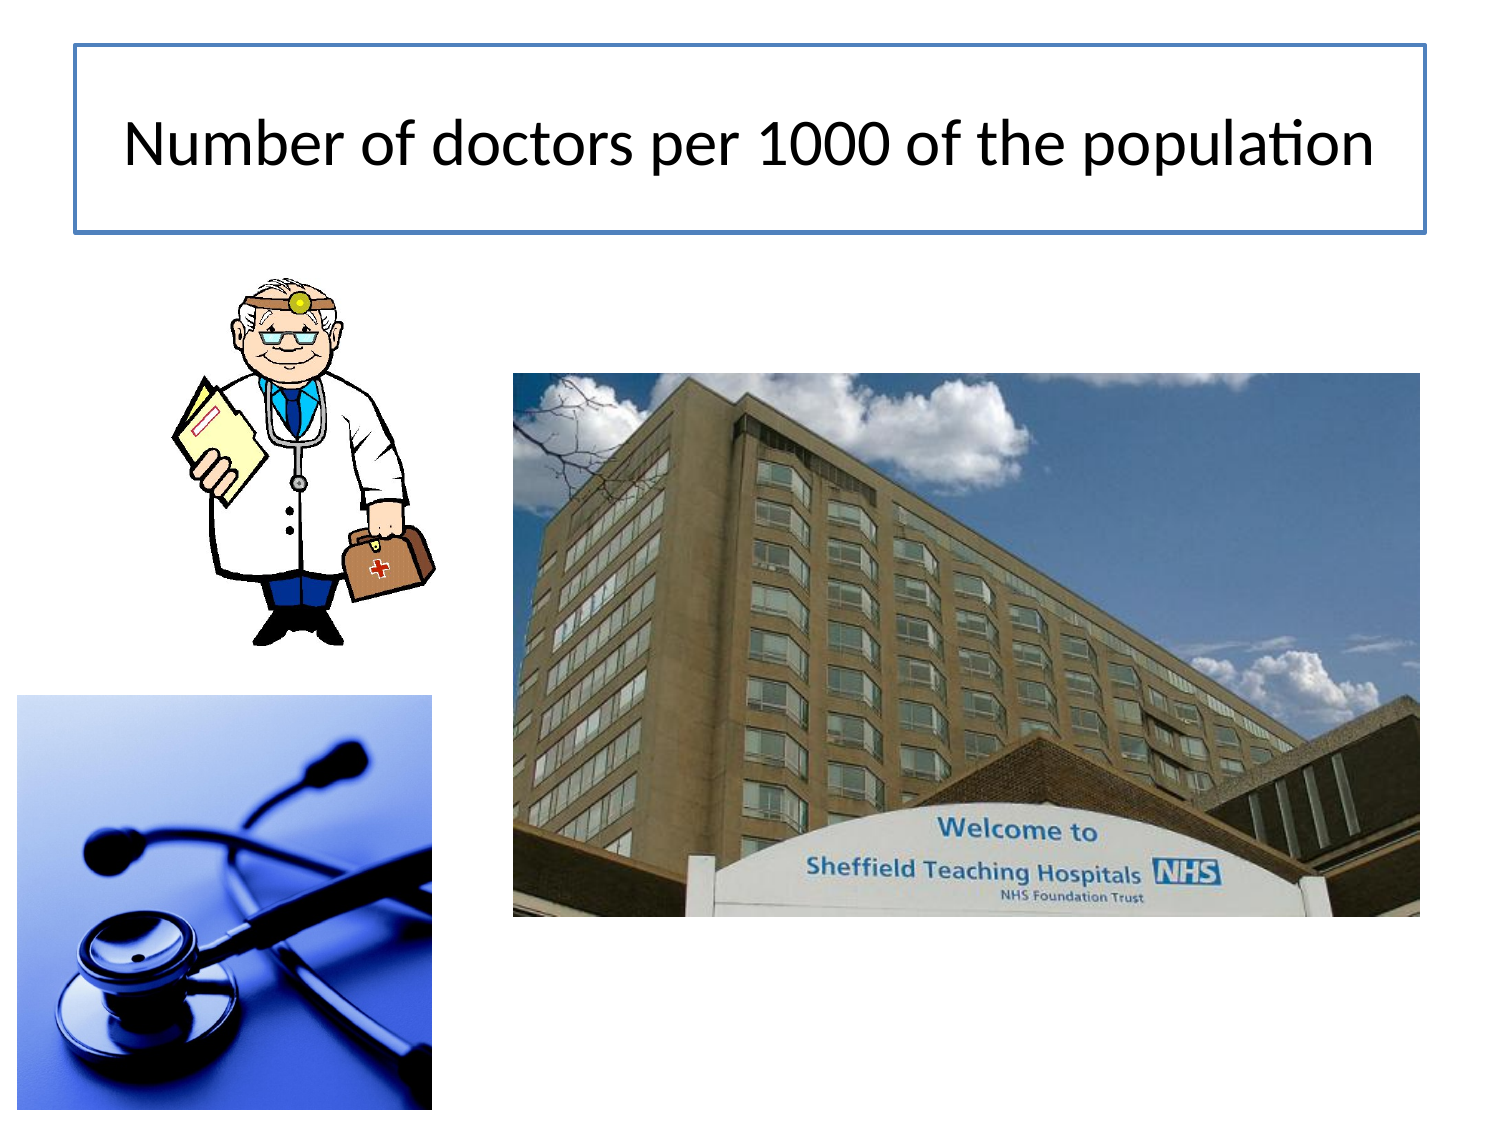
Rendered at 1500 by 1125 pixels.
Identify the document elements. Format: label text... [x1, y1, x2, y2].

picture [170, 278, 437, 646]
picture [513, 373, 1420, 918]
title Number of doctors per 1000 of the population [73, 43, 1427, 235]
picture [17, 695, 432, 1110]
